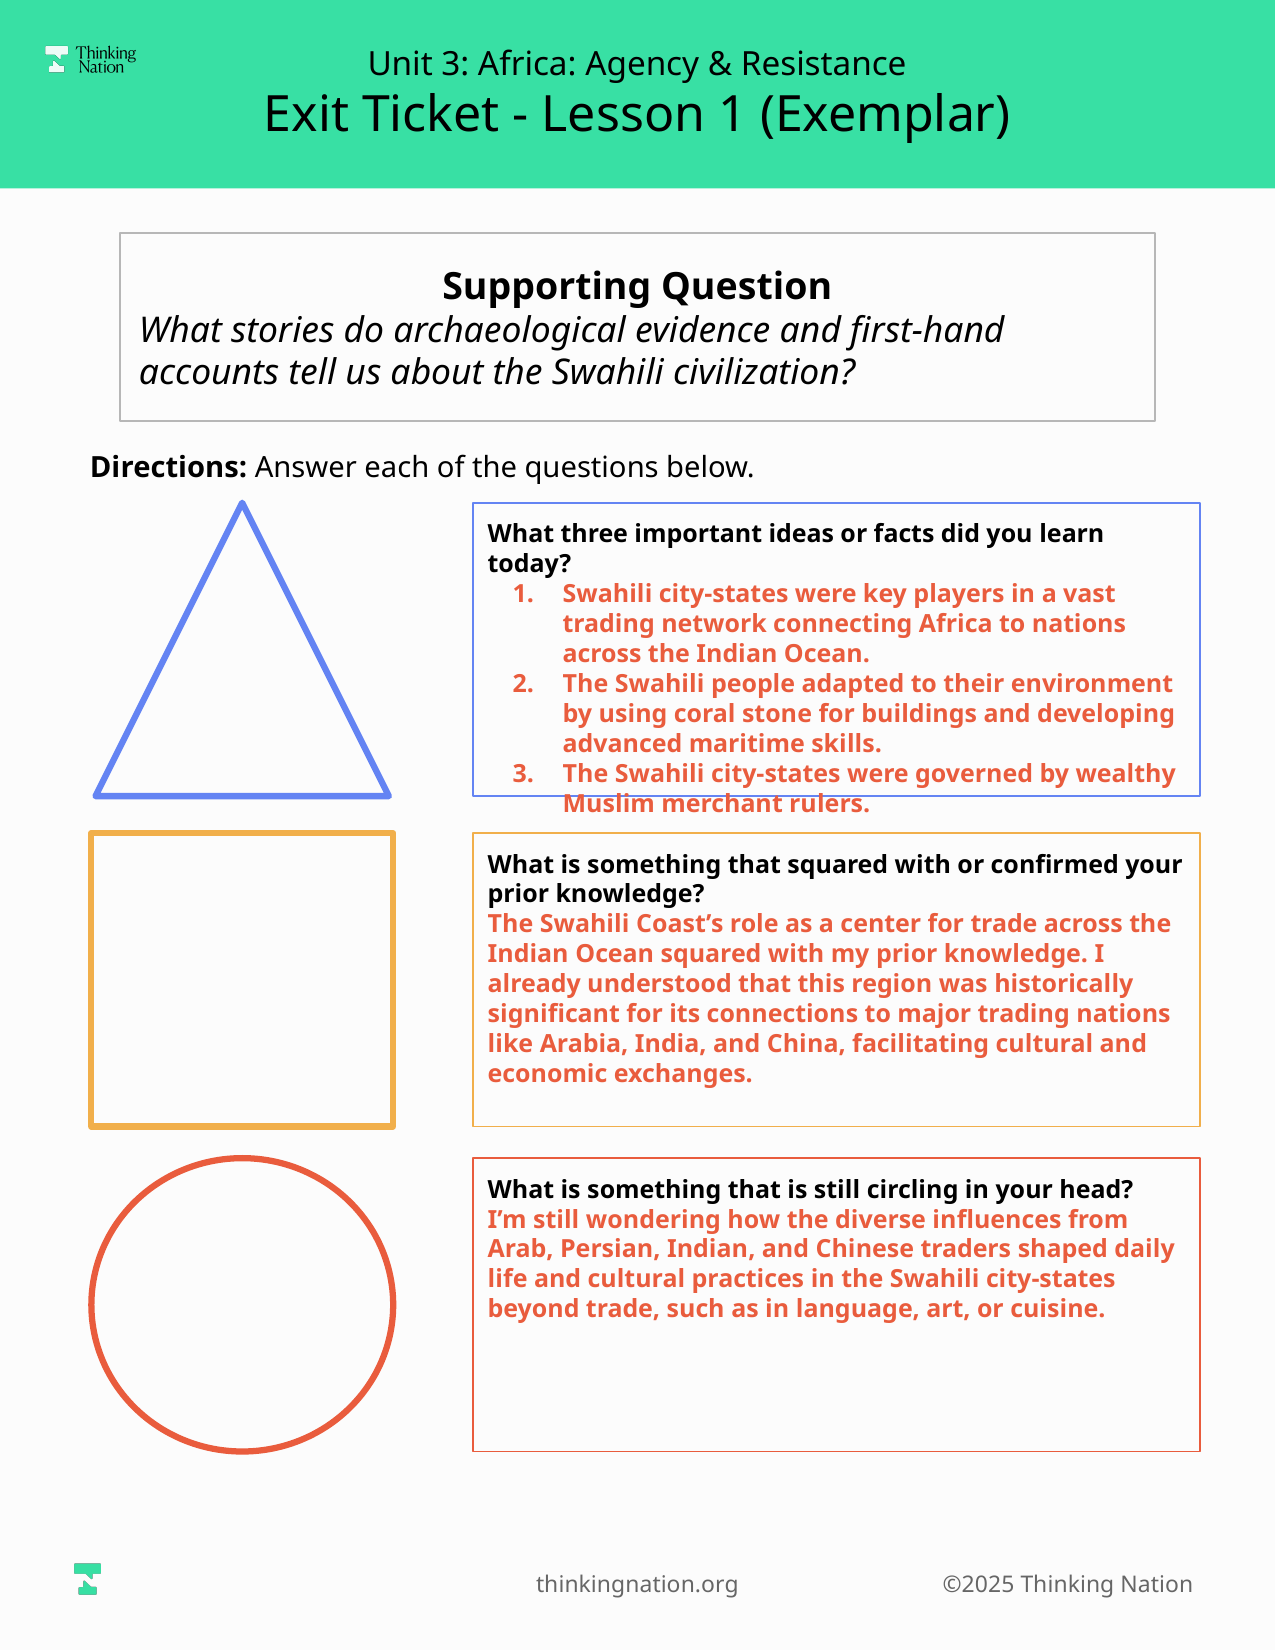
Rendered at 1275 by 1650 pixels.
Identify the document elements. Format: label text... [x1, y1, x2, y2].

picture [65, 1557, 109, 1601]
text_box [95, 502, 389, 797]
text_box What is something that squared with or confirmed your prior knowledge? The Swahili Coast’s role as a center for trade across the Indian Ocean squared with my prior knowledge. I already understood that this region was historically significant for its connections to major trading nations like Arabia, India, and China, facilitating cultural and economic exchanges. [472, 833, 1201, 1127]
text_box [91, 1158, 394, 1452]
text_box thinkingnation.org [486, 1553, 789, 1605]
text_box ©2025 Thinking Nation [907, 1553, 1210, 1605]
text_box What is something that is still circling in your head? I’m still wondering how the diverse influences from Arab, Persian, Indian, and Chinese traders shaped daily life and cultural practices in the Swahili city-states beyond trade, such as in language, art, or cuisine. [472, 1158, 1201, 1452]
text_box [91, 833, 394, 1127]
text_box What three important ideas or facts did you learn today? Swahili city-states were key players in a vast trading network connecting Africa to nations across the Indian Ocean. The Swahili people adapted to their environment by using coral stone for buildings and developing advanced maritime skills. The Swahili city-states were governed by wealthy Muslim merchant rulers. [472, 502, 1201, 797]
text_box Supporting Question What stories do archaeological evidence and first-hand accounts tell us about the Swahili civilization? [119, 232, 1156, 422]
text_box Directions: Answer each of the questions below. [74, 433, 1201, 498]
text_box Unit 3: Africa: Agency & Resistance Exit Ticket - Lesson 1 (Exemplar) [0, 0, 1275, 189]
picture [35, 37, 140, 82]
